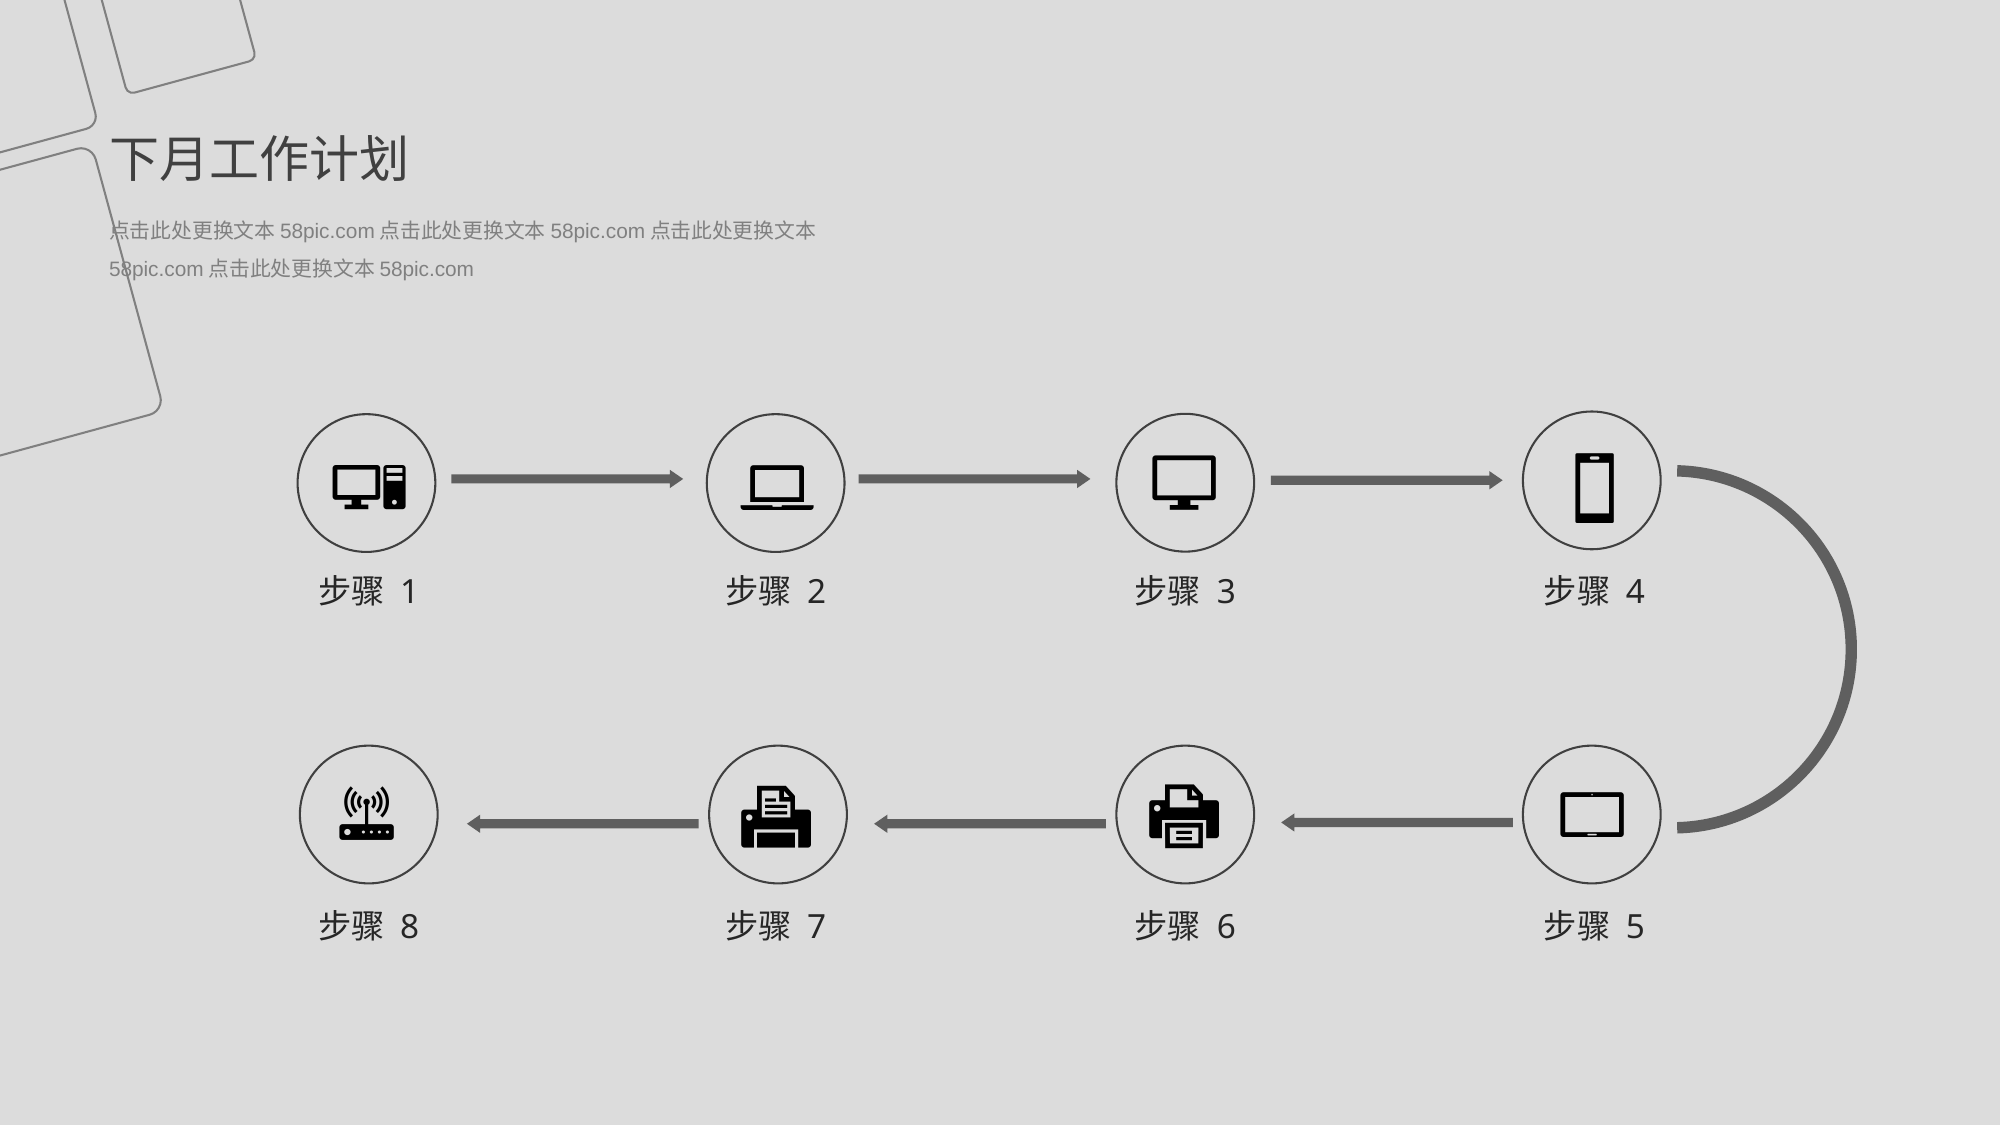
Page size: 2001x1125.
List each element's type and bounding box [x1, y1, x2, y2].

text_box [1683, 465, 1857, 834]
text_box [280, 745, 1683, 954]
text_box [280, 411, 1683, 619]
text_box [0, 0, 895, 449]
